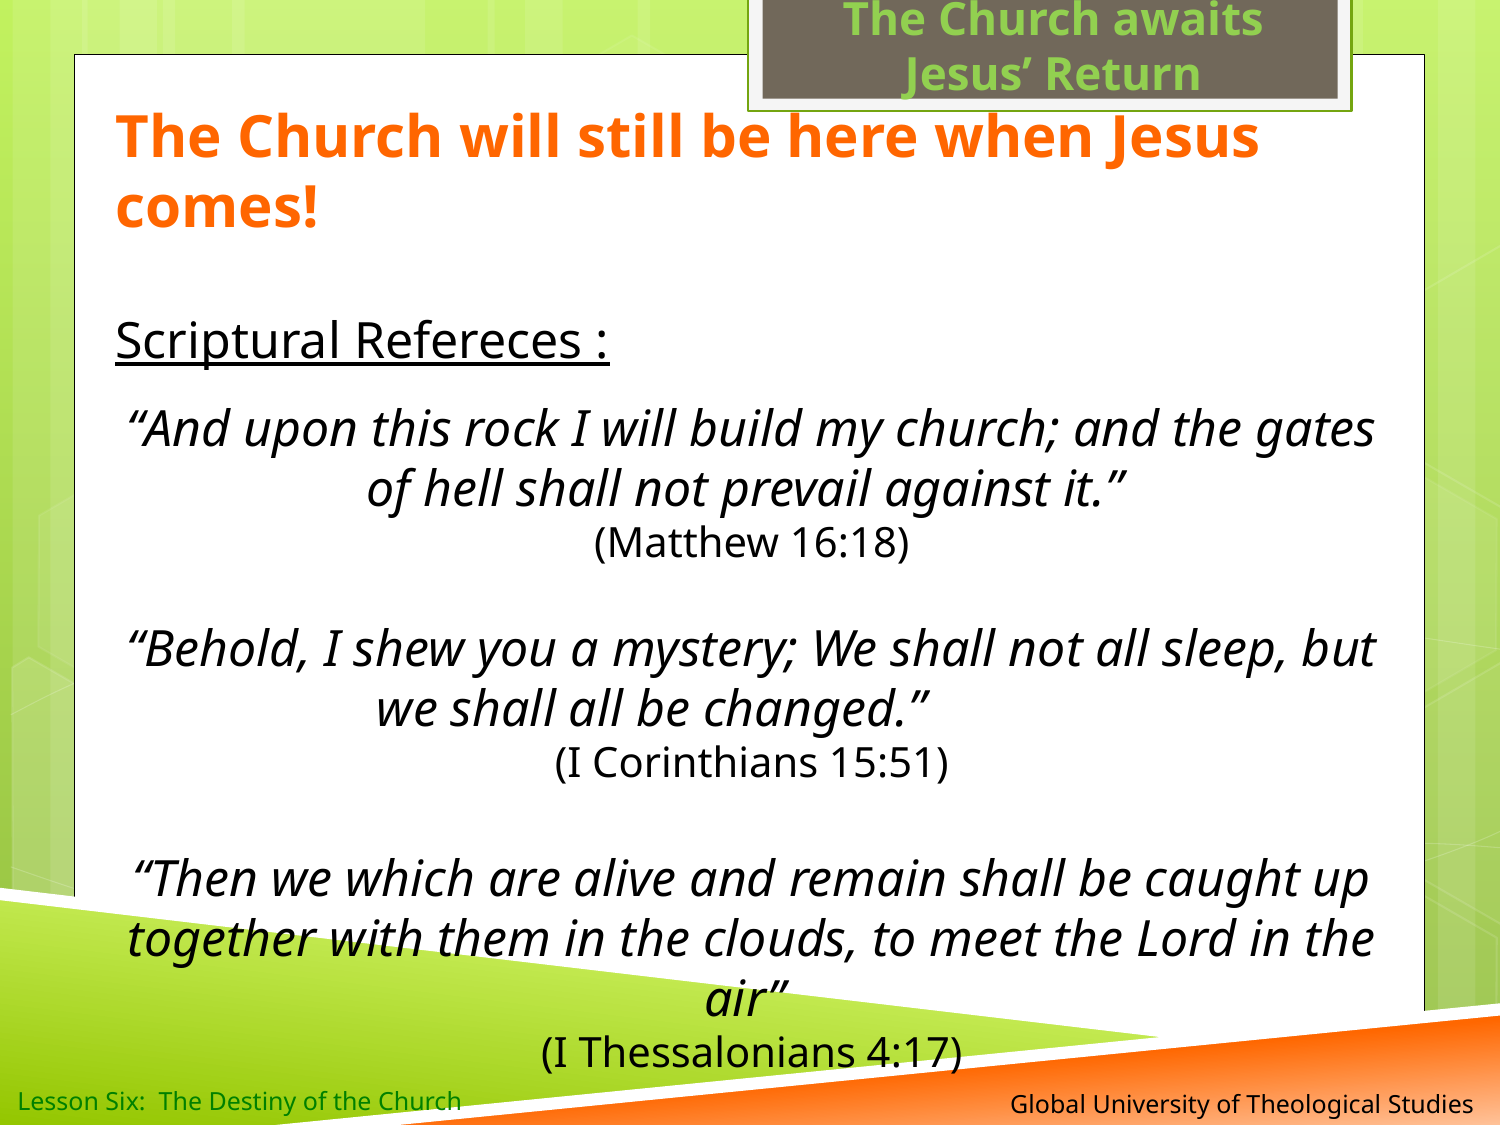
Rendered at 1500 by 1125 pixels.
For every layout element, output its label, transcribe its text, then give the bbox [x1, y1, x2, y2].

text_box Lesson Six: The Destiny of the Church [9, 1083, 513, 1118]
text_box The Church will still be here when Jesus comes! Scriptural Refereces : “And upon this rock I will build my church; and the gates of hell shall not prevail against it.” (Matthew 16:18) “Behold, I shew you a mystery; We shall not all sleep, but we shall all be changed.” (I Corinthians 15:51) “Then we which are alive and remain shall be caught up together with them in the clouds, to meet the Lord in the air” (I Thessalonians 4:17) [100, 91, 1404, 1084]
text_box The Church awaits Jesus’ Return [768, 0, 1339, 107]
text_box Global University of Theological Studies [996, 1073, 1500, 1117]
